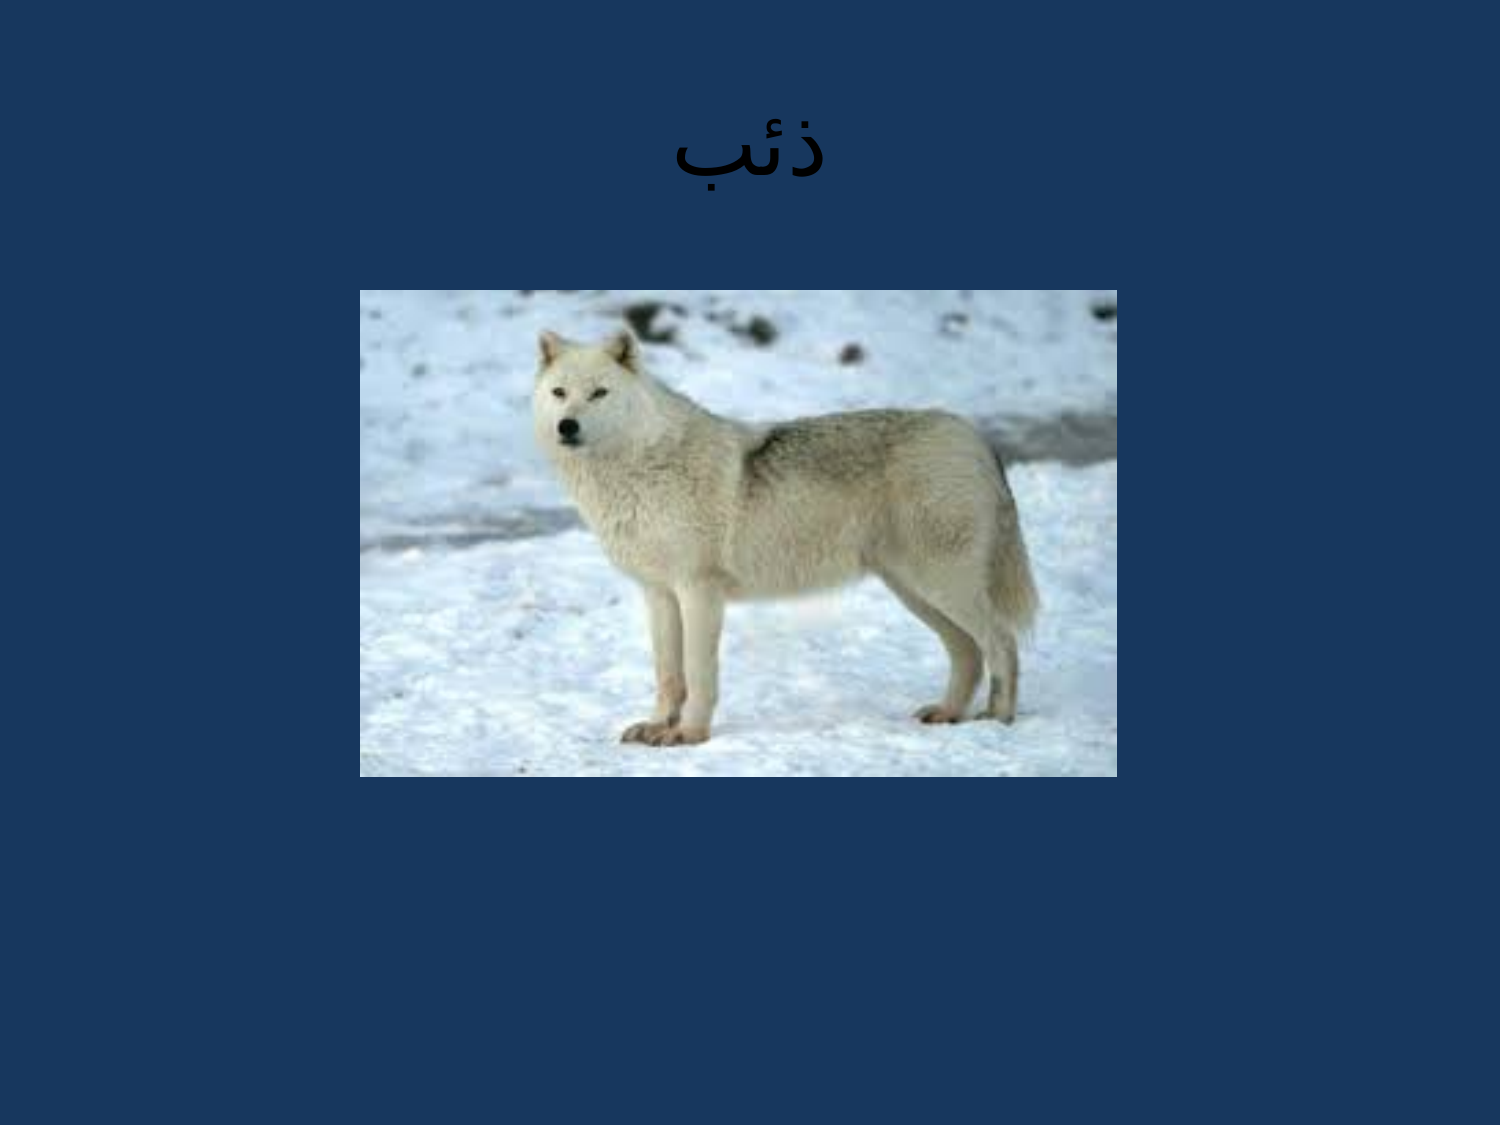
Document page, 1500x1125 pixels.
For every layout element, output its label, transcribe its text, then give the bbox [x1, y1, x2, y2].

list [359, 290, 1117, 777]
title ذئب [75, 45, 1425, 233]
